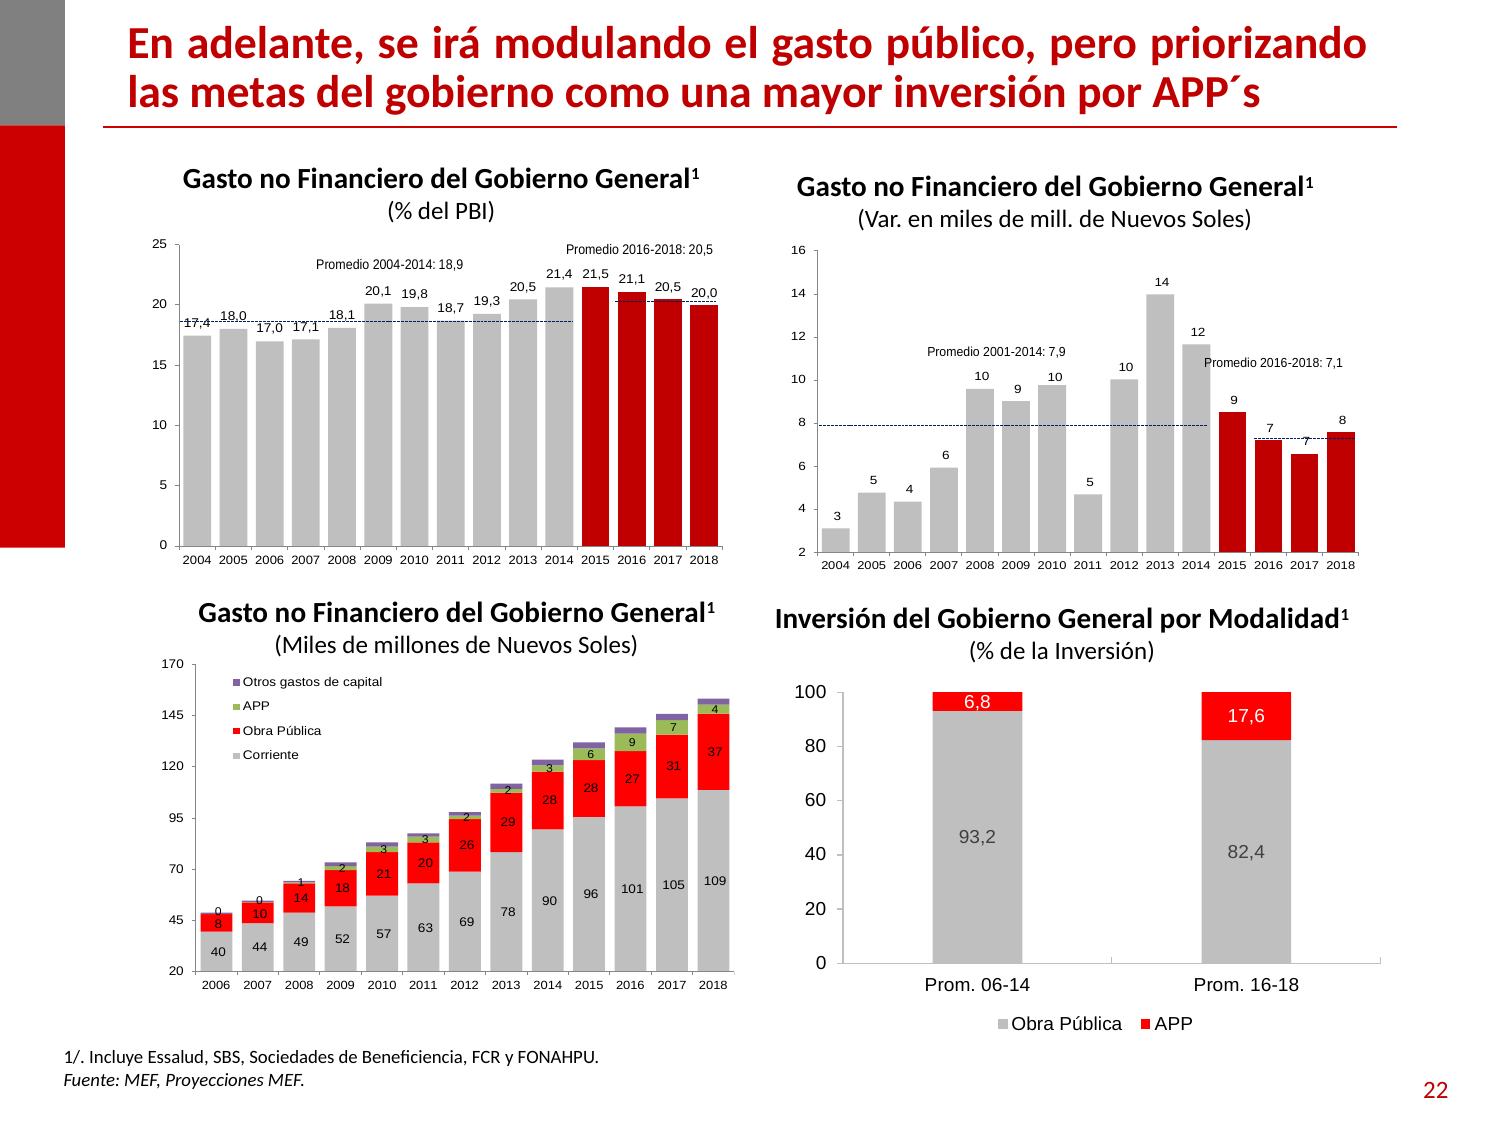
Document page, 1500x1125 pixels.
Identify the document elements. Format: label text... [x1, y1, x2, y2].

picture [155, 653, 735, 1023]
text_box Inversión del Gobierno General por Modalidad1 (% de la Inversión) [741, 592, 1383, 672]
text_box 1/. Incluye Essalud, SBS, Sociedades de Beneficiencia, FCR y FONAHPU. Fuente: MEF, Proyecciones MEF. [48, 1034, 1434, 1098]
picture [141, 233, 726, 596]
picture [780, 240, 1363, 602]
text_box Gasto no Financiero del Gobierno General1 (Miles de millones de Nuevos Soles) [135, 586, 778, 666]
picture [781, 671, 1402, 1052]
text_box Gasto no Financiero del Gobierno General1 (% del PBI) [120, 151, 762, 232]
text_box Gasto no Financiero del Gobierno General1 (Var. en miles de mill. de Nuevos Soles) [734, 160, 1376, 240]
title En adelante, se irá modulando el gasto público, pero priorizando las metas del gobierno como una mayor inversión por APP´s [112, 11, 1384, 125]
text_box [120, 132, 1500, 208]
